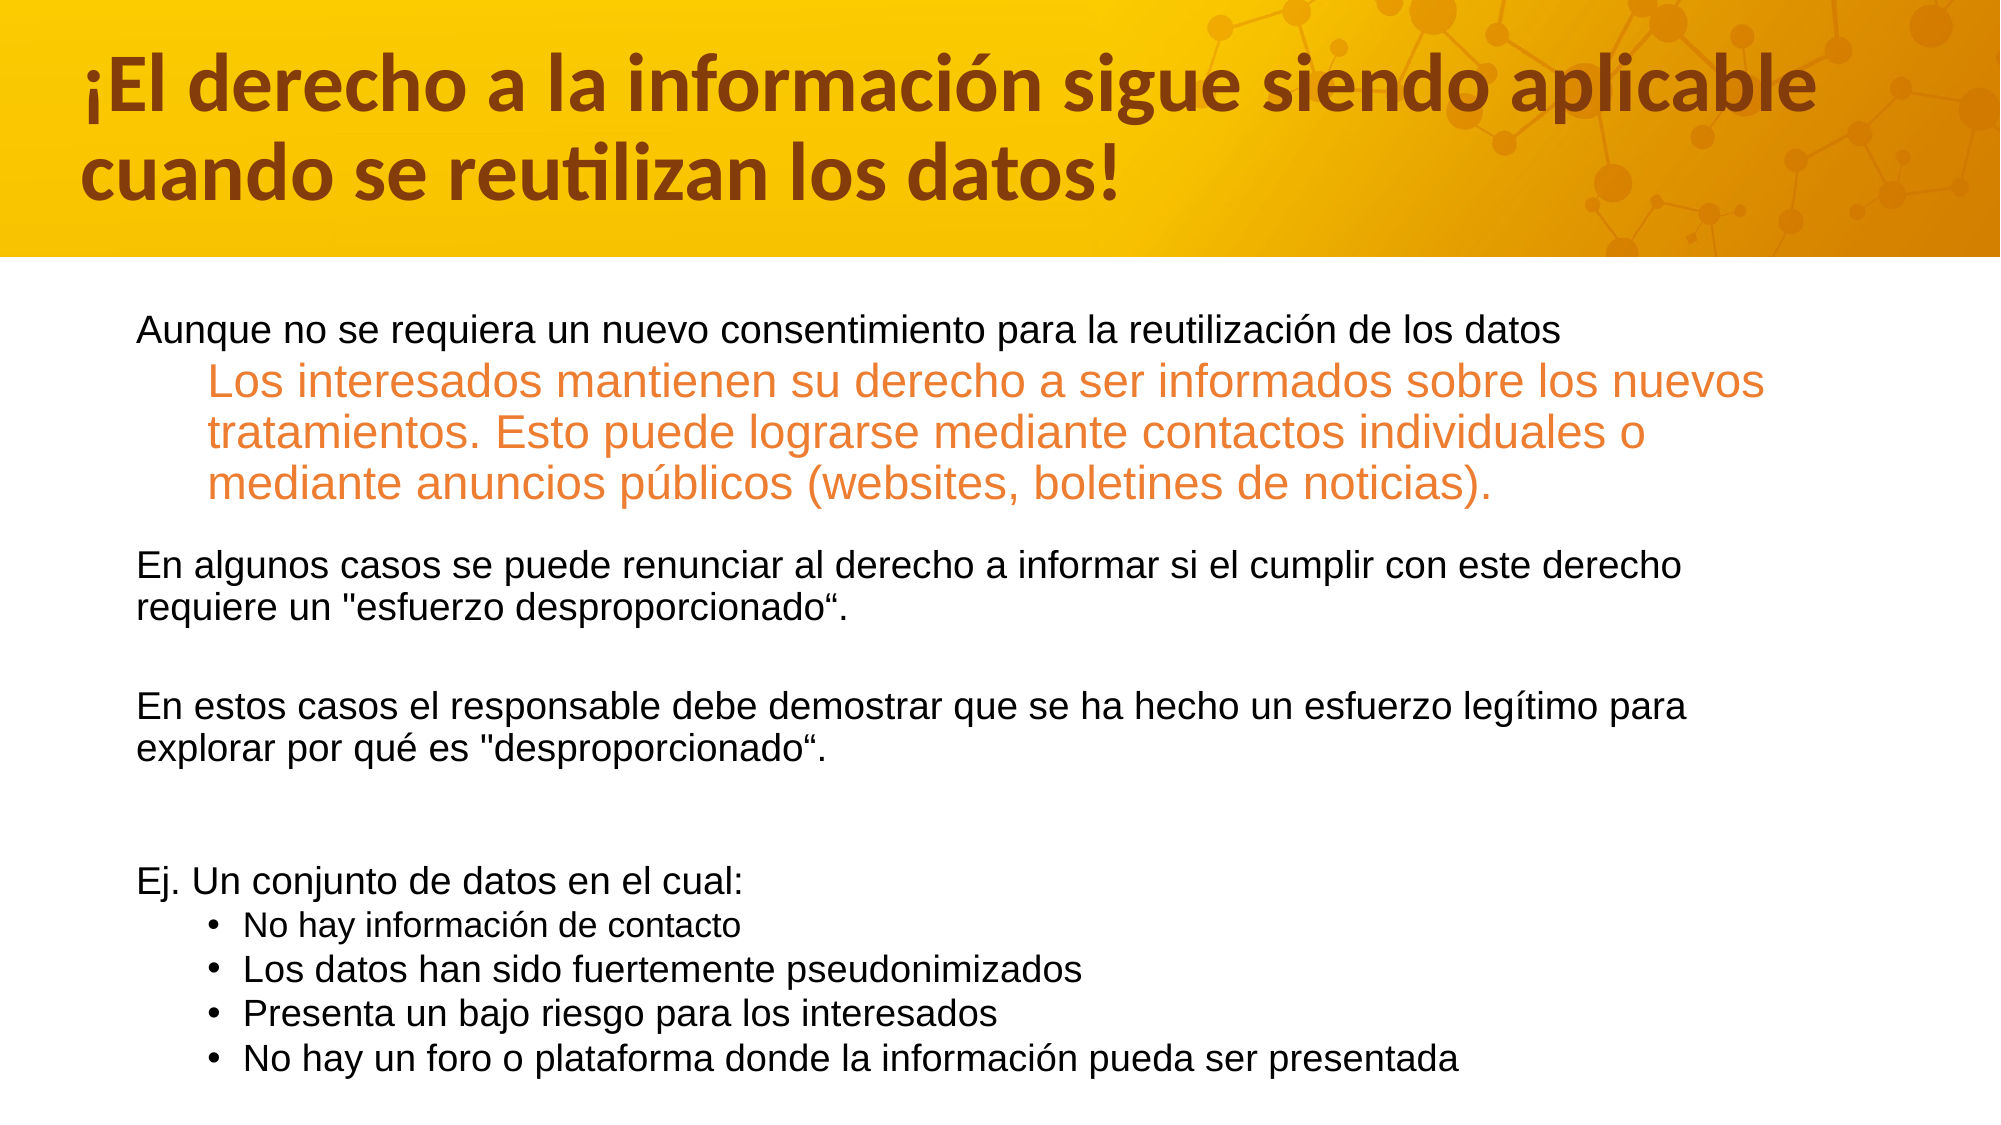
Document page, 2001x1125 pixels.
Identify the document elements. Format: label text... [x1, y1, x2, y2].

text_box ¡El derecho a la información sigue siendo aplicable cuando se reutilizan los datos! [65, 20, 1959, 238]
picture [0, 0, 2000, 257]
list Aunque no se requiera un nuevo consentimiento para la reutilización de los datos Los interesados mantienen su derecho a ser informados sobre los nuevos tratamientos. Esto puede lograrse mediante contactos individuales o mediante anuncios públicos (websites, boletines de noticias). En algunos casos se puede renunciar al derecho a informar si el cumplir con este derecho requiere un "esfuerzo desproporcionado“. En estos casos el responsable debe demostrar que se ha hecho un esfuerzo legítimo para explorar por qué es "desproporcionado“. Ej. Un conjunto de datos en el cual: No hay información de contacto Los datos han sido fuertemente pseudonimizados Presenta un bajo riesgo para los interesados No hay un foro o plataforma donde la información pueda ser presentada [121, 302, 1847, 1090]
